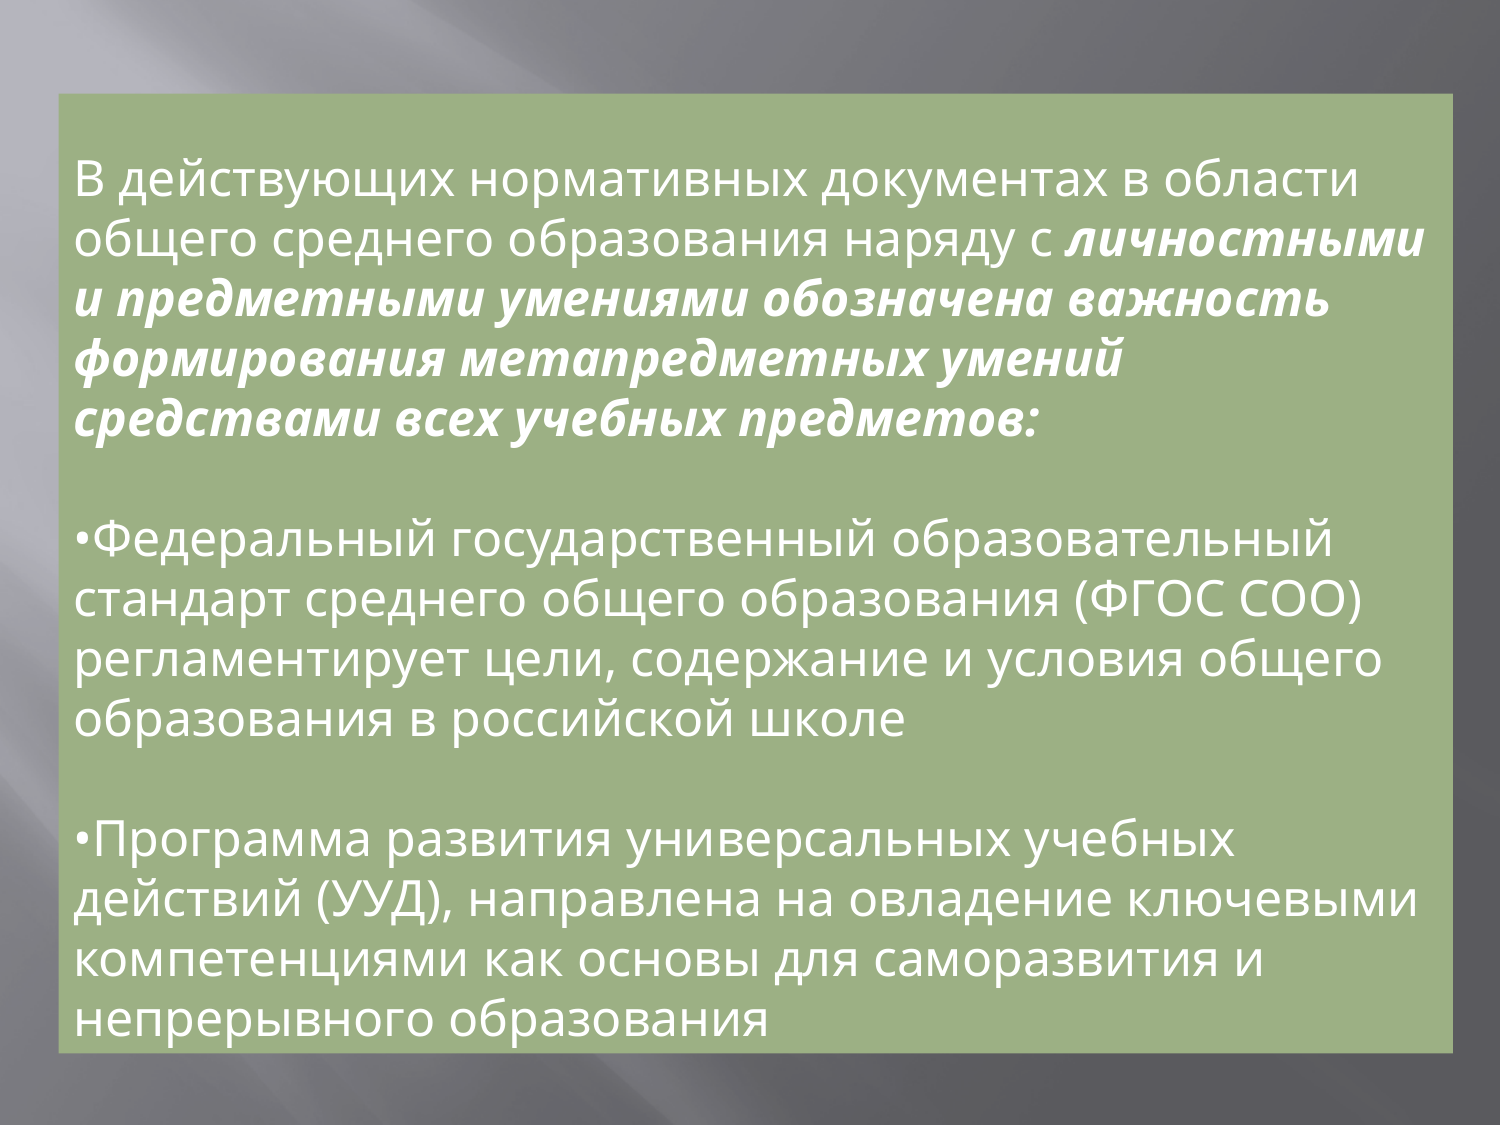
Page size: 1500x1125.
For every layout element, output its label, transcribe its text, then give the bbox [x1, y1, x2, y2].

text_box В действующих нормативных документах в области общего среднего образования наряду с личностными и предметными умениями обозначена важность формирования метапредметных умений средствами всех учебных предметов: •Федеральный государственный образовательный стандарт среднего общего образования (ФГОС СОО) регламентирует цели, содержание и условия общего образования в российской школе •Программа развития универсальных учебных действий (УУД), направлена на овладение ключевыми компетенциями как основы для саморазвития и непрерывного образования [58, 93, 1453, 1054]
